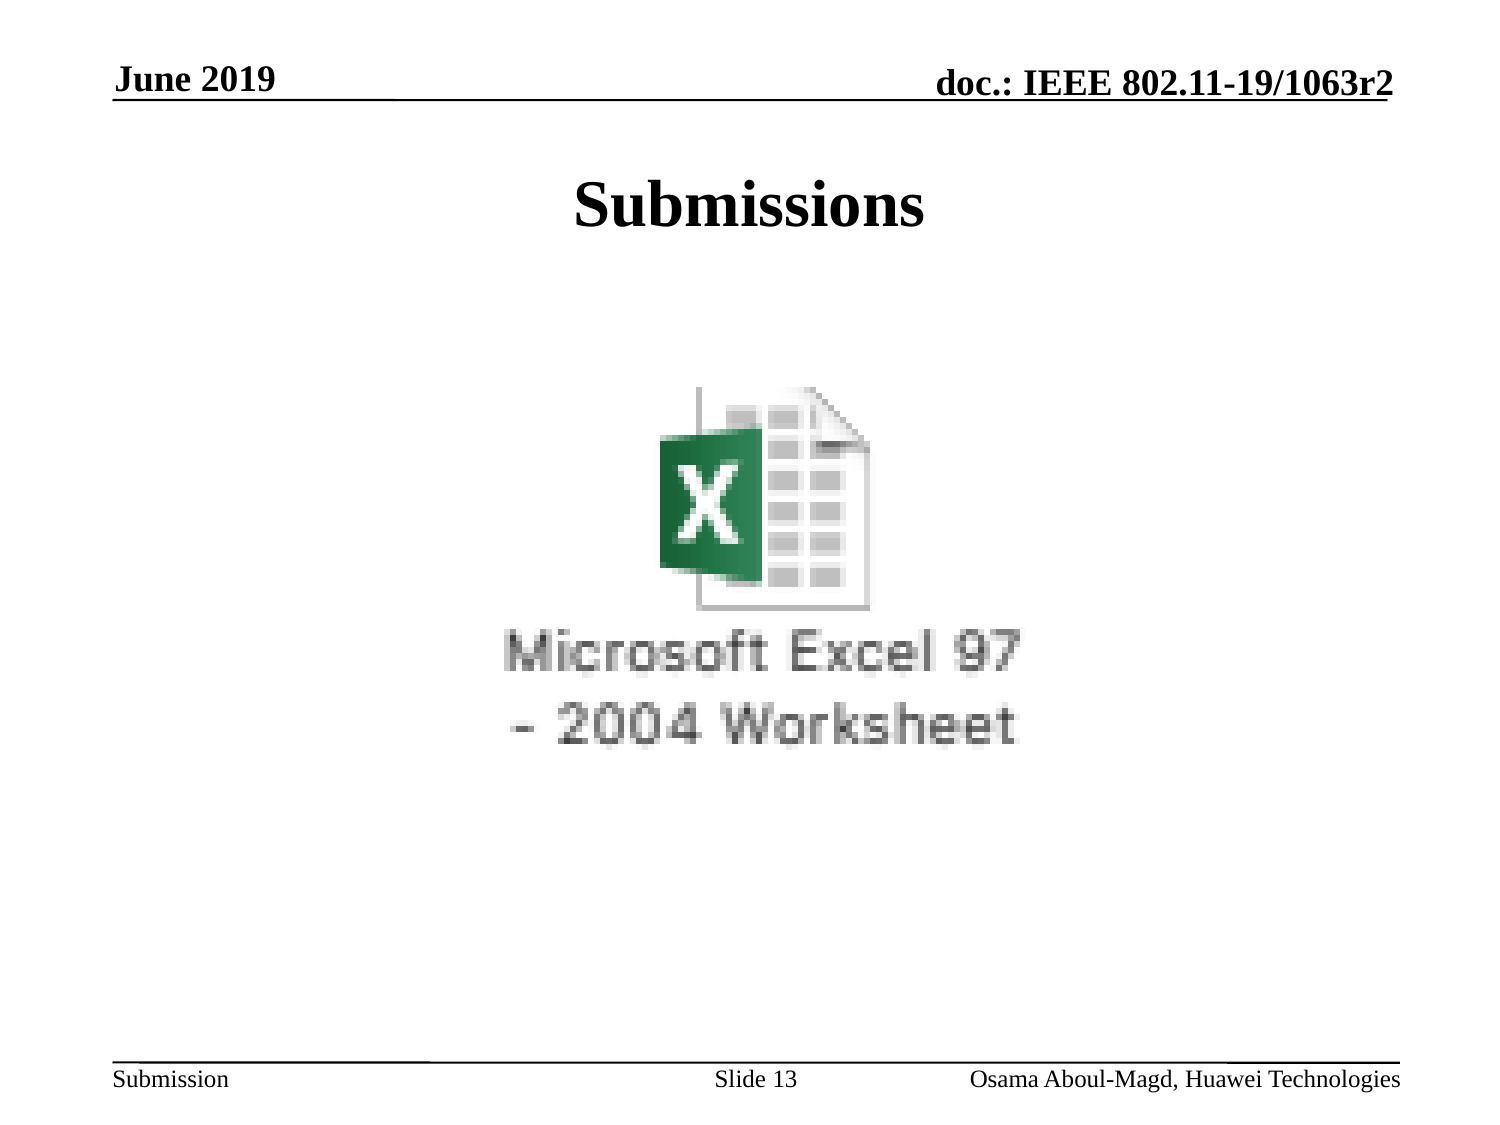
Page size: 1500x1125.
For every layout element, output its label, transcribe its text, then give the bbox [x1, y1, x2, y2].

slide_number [114, 54, 423, 100]
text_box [462, 387, 1057, 763]
title Submissions [112, 112, 1388, 288]
footer Osama Aboul-Magd, Huawei Technologies [878, 1061, 1402, 1093]
slide_number Slide 13 [712, 1061, 800, 1123]
